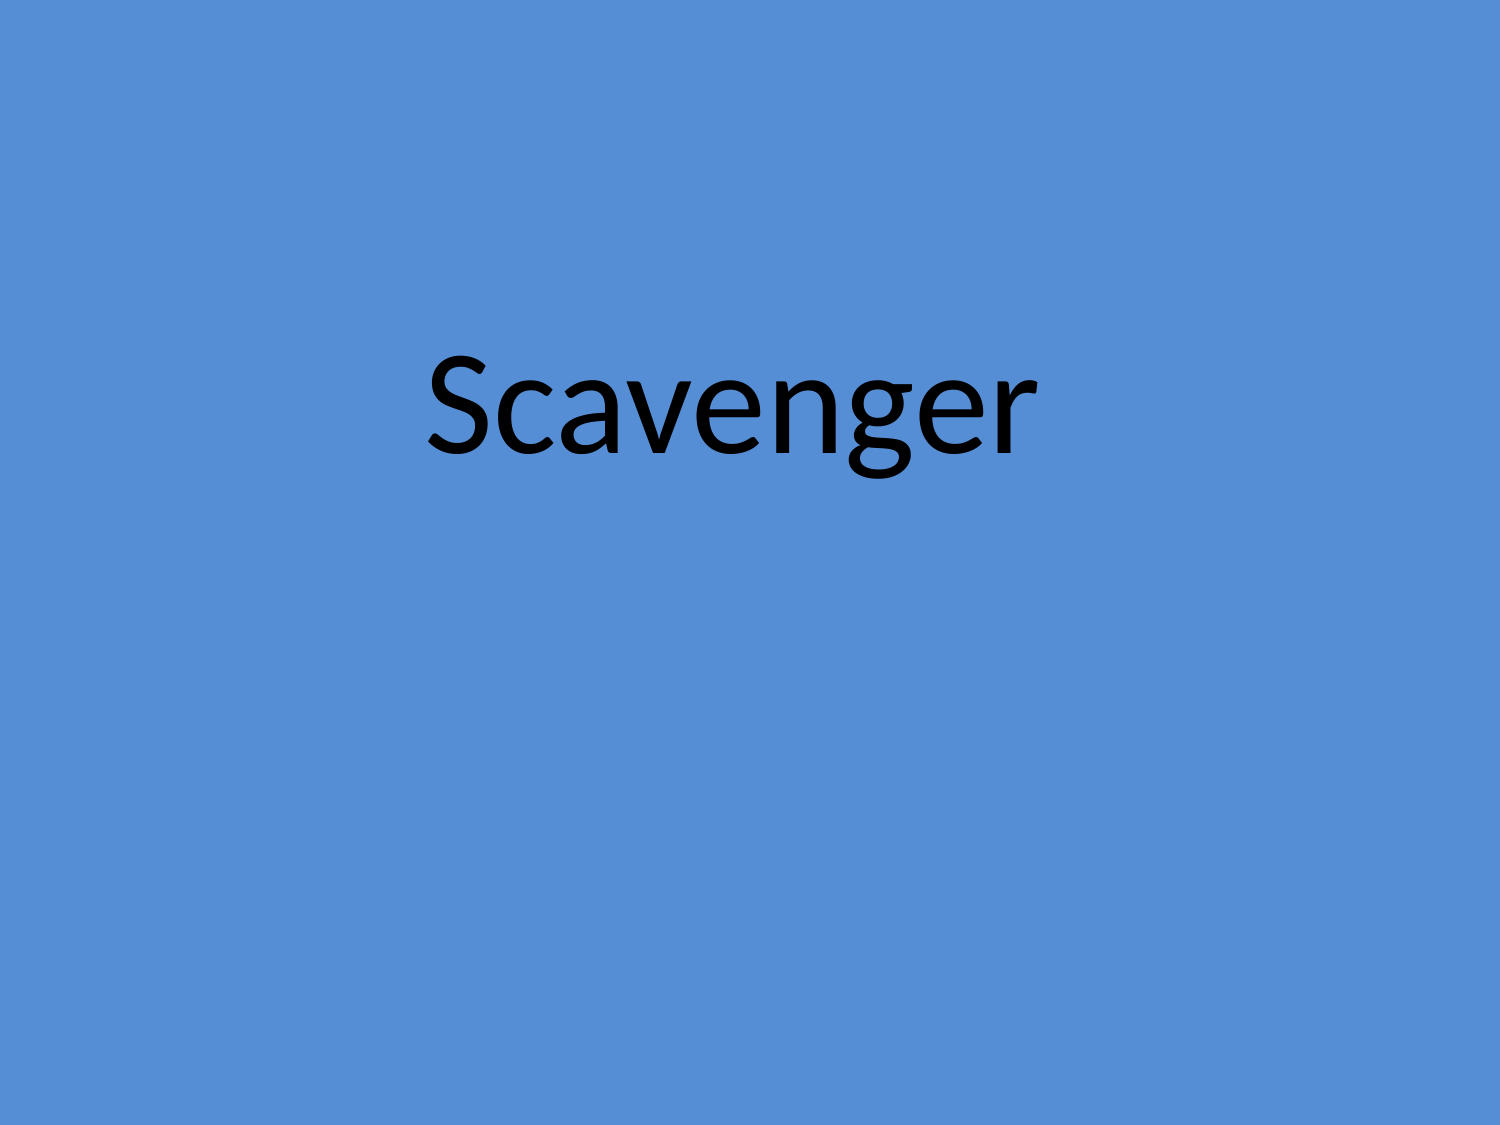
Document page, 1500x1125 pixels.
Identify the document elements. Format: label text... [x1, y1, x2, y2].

title Scavenger [75, 299, 1425, 488]
